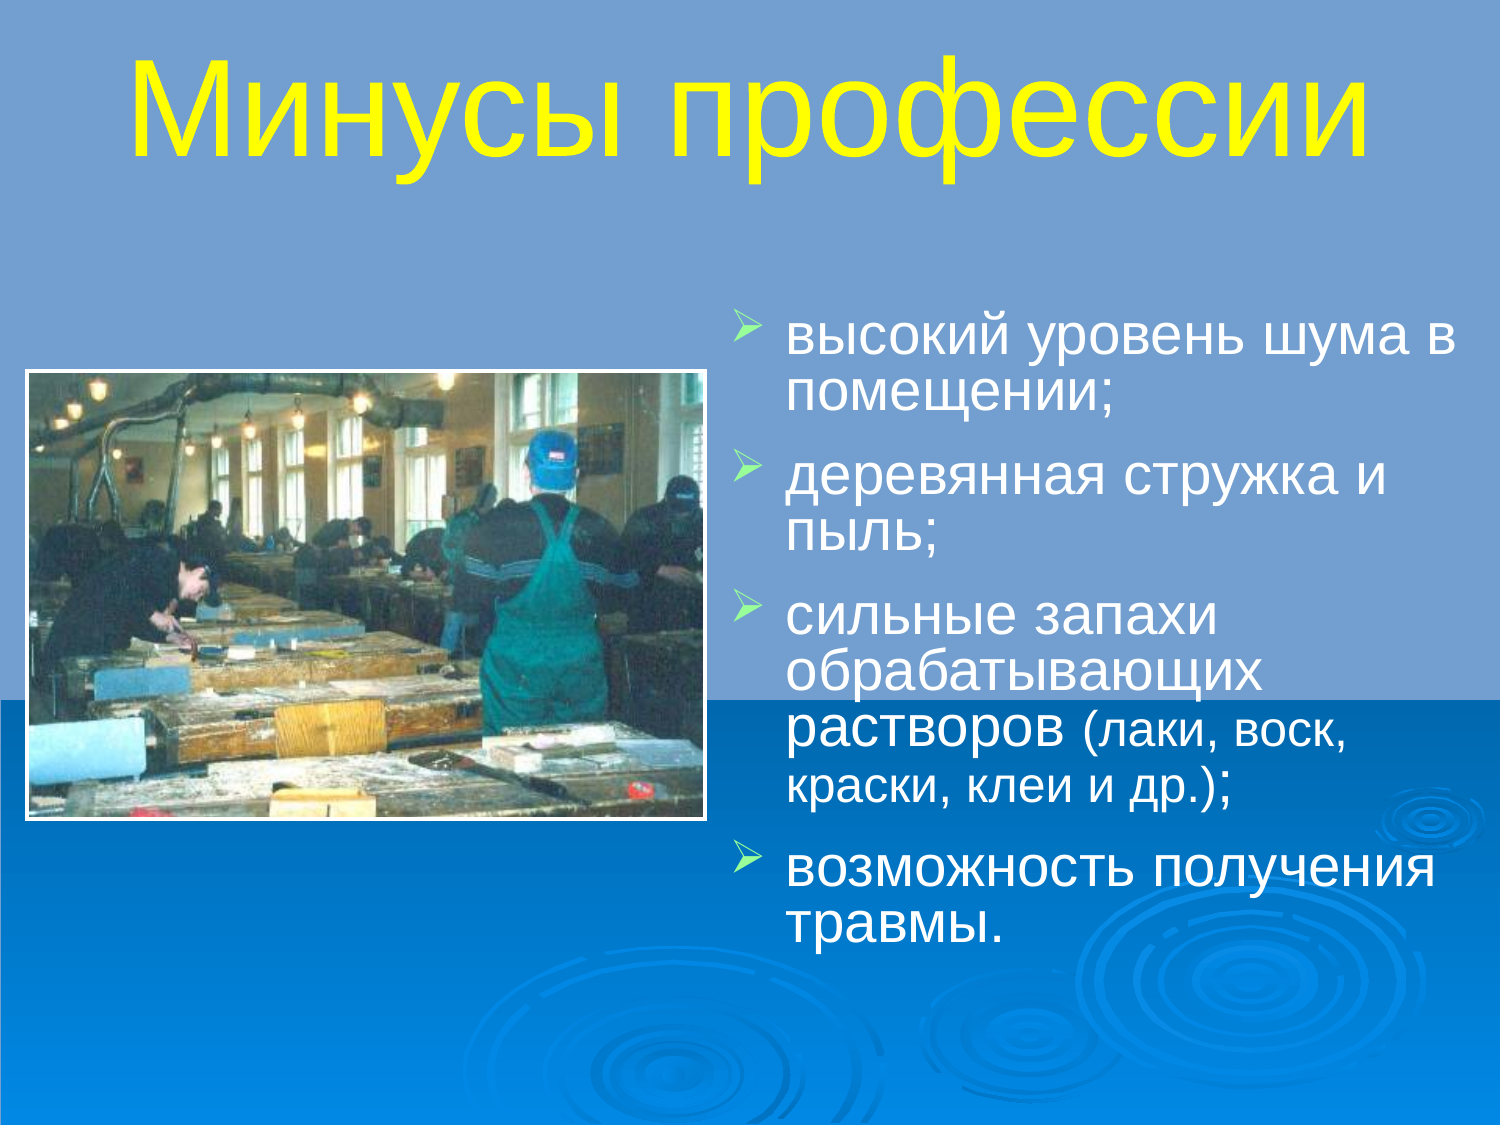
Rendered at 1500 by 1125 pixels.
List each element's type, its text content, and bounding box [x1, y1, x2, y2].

picture [29, 373, 704, 818]
list высокий уровень шума в помещении; деревянная стружка и пыль; сильные запахи обрабатывающих растворов (лаки, воск, краски, клеи и др.); возможность получения травмы. [714, 302, 1483, 988]
